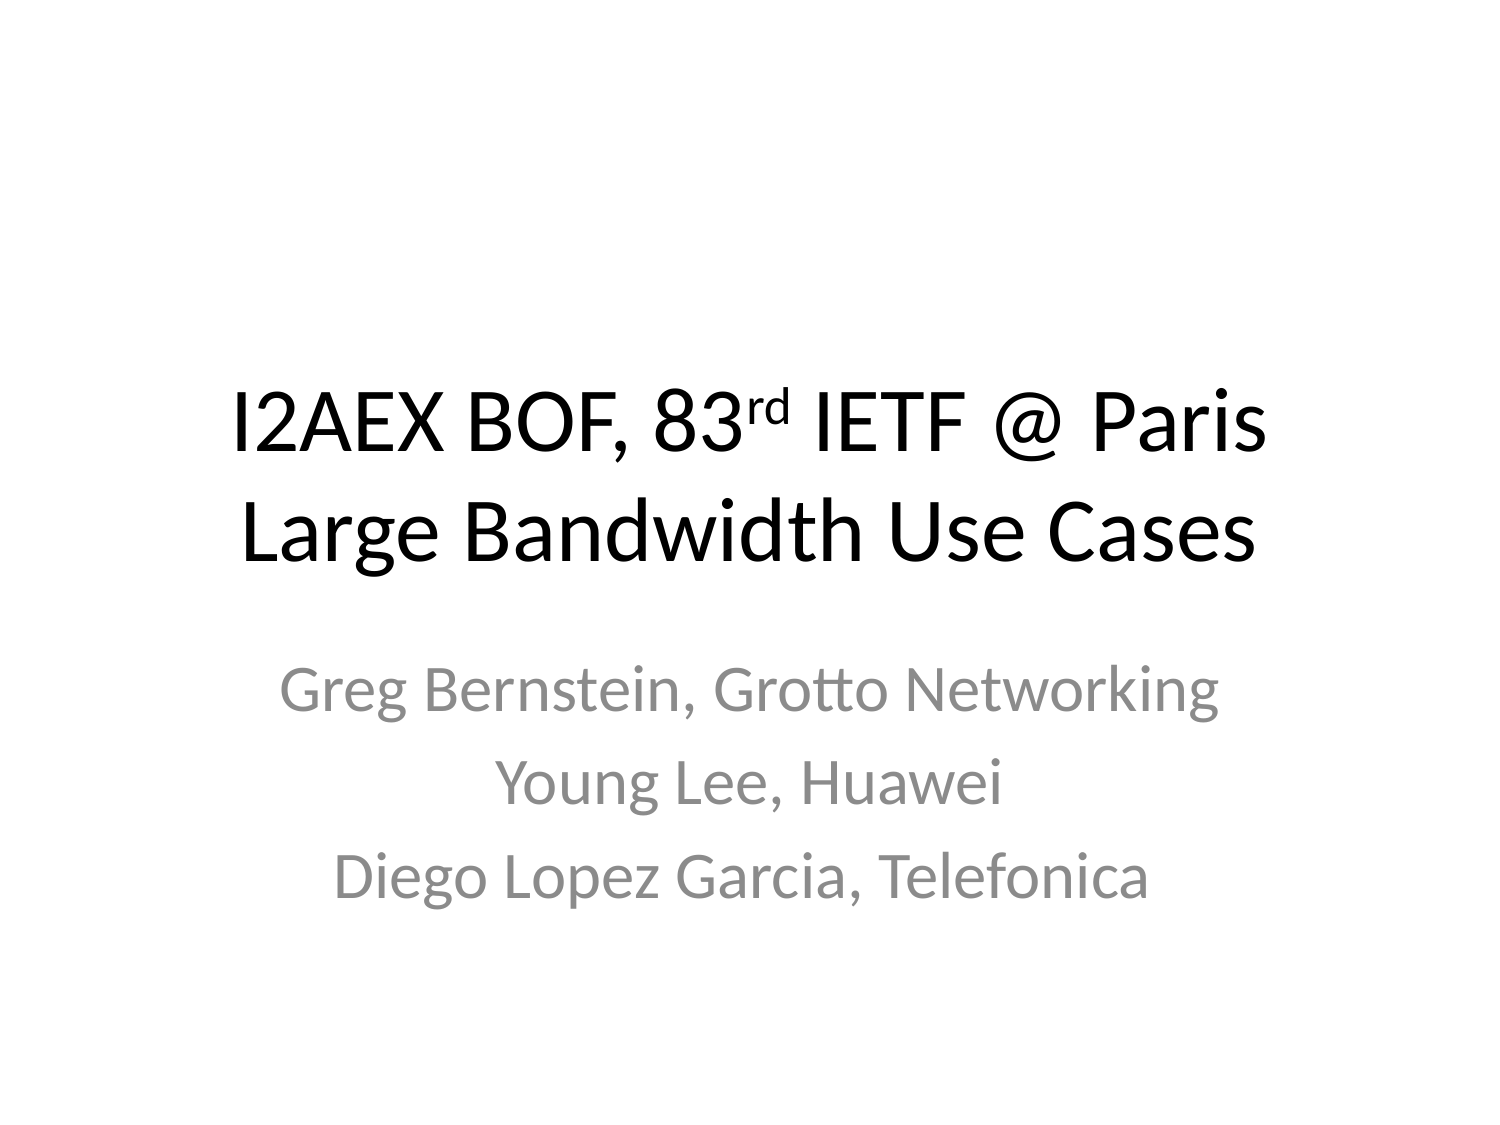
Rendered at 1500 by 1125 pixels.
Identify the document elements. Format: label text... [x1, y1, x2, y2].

title I2AEX BOF, 83rd IETF @ Paris Large Bandwidth Use Cases [112, 349, 1388, 591]
subtitle Greg Bernstein, Grotto Networking Young Lee, Huawei Diego Lopez Garcia, Telefonica [225, 637, 1275, 925]
